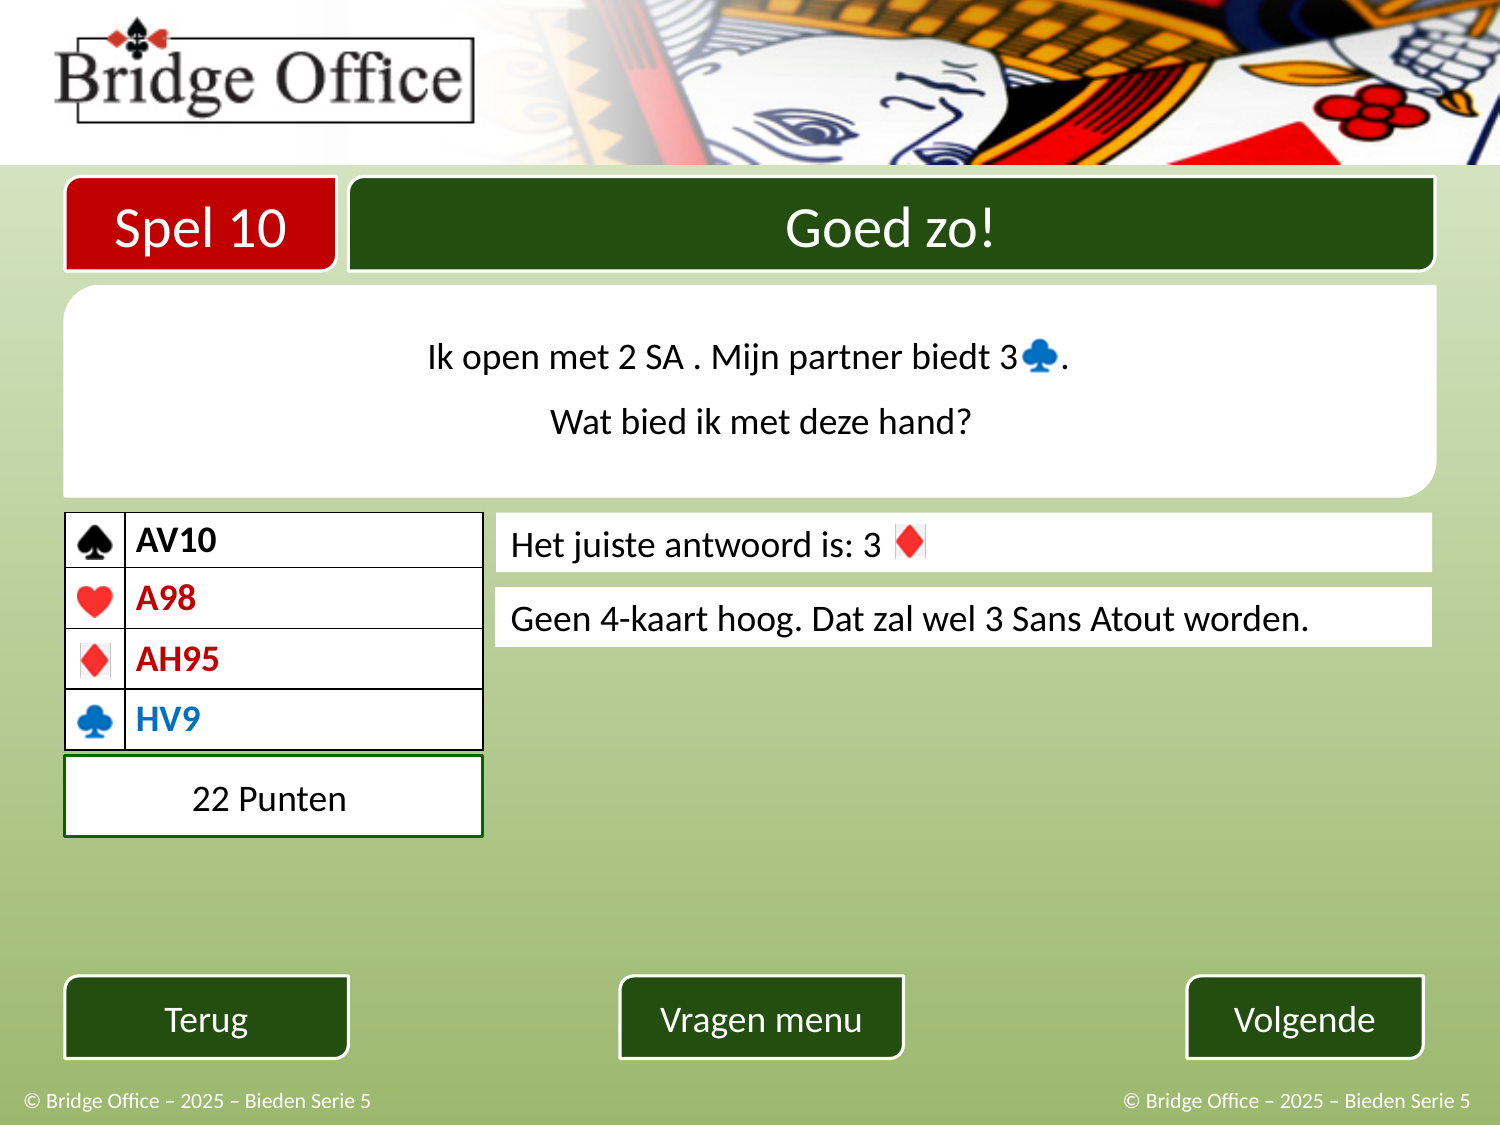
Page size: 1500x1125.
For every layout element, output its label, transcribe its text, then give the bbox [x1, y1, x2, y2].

table_cell [66, 568, 124, 628]
picture [77, 703, 114, 740]
text_box Goed zo! [346, 179, 1437, 273]
text_box © Bridge Office – 2025 – Bieden Serie 5 [8, 1079, 393, 1121]
text_box Het juiste antwoord is: 3 [496, 512, 1433, 573]
text_box Spel 10 [63, 179, 339, 273]
table_cell [66, 629, 124, 688]
text_box Volgende [1185, 974, 1425, 1061]
text_box Terug [63, 974, 350, 1061]
table_cell HV9 [126, 690, 482, 749]
text_box Ik open met 2 SA . Mijn partner biedt 3 . [394, 324, 1104, 385]
picture [892, 524, 928, 561]
picture [1022, 338, 1059, 374]
picture [77, 524, 114, 561]
text_box [63, 284, 1437, 498]
table_header [66, 513, 124, 567]
table_cell A98 [126, 568, 482, 628]
text_box Vragen menu [618, 974, 906, 1061]
text_box Geen 4-kaart hoog. Dat zal wel 3 Sans Atout worden. [495, 587, 1432, 647]
picture [0, 0, 1500, 166]
picture [77, 643, 114, 679]
table_cell [66, 690, 124, 749]
text_box 22 Punten [63, 754, 484, 838]
table_cell AH95 [126, 629, 482, 688]
text_box © Bridge Office – 2025 – Bieden Serie 5 [1107, 1079, 1500, 1121]
table_header AV10 [126, 513, 482, 567]
text_box Wat bied ik met deze hand? [528, 389, 995, 450]
picture [77, 585, 114, 618]
